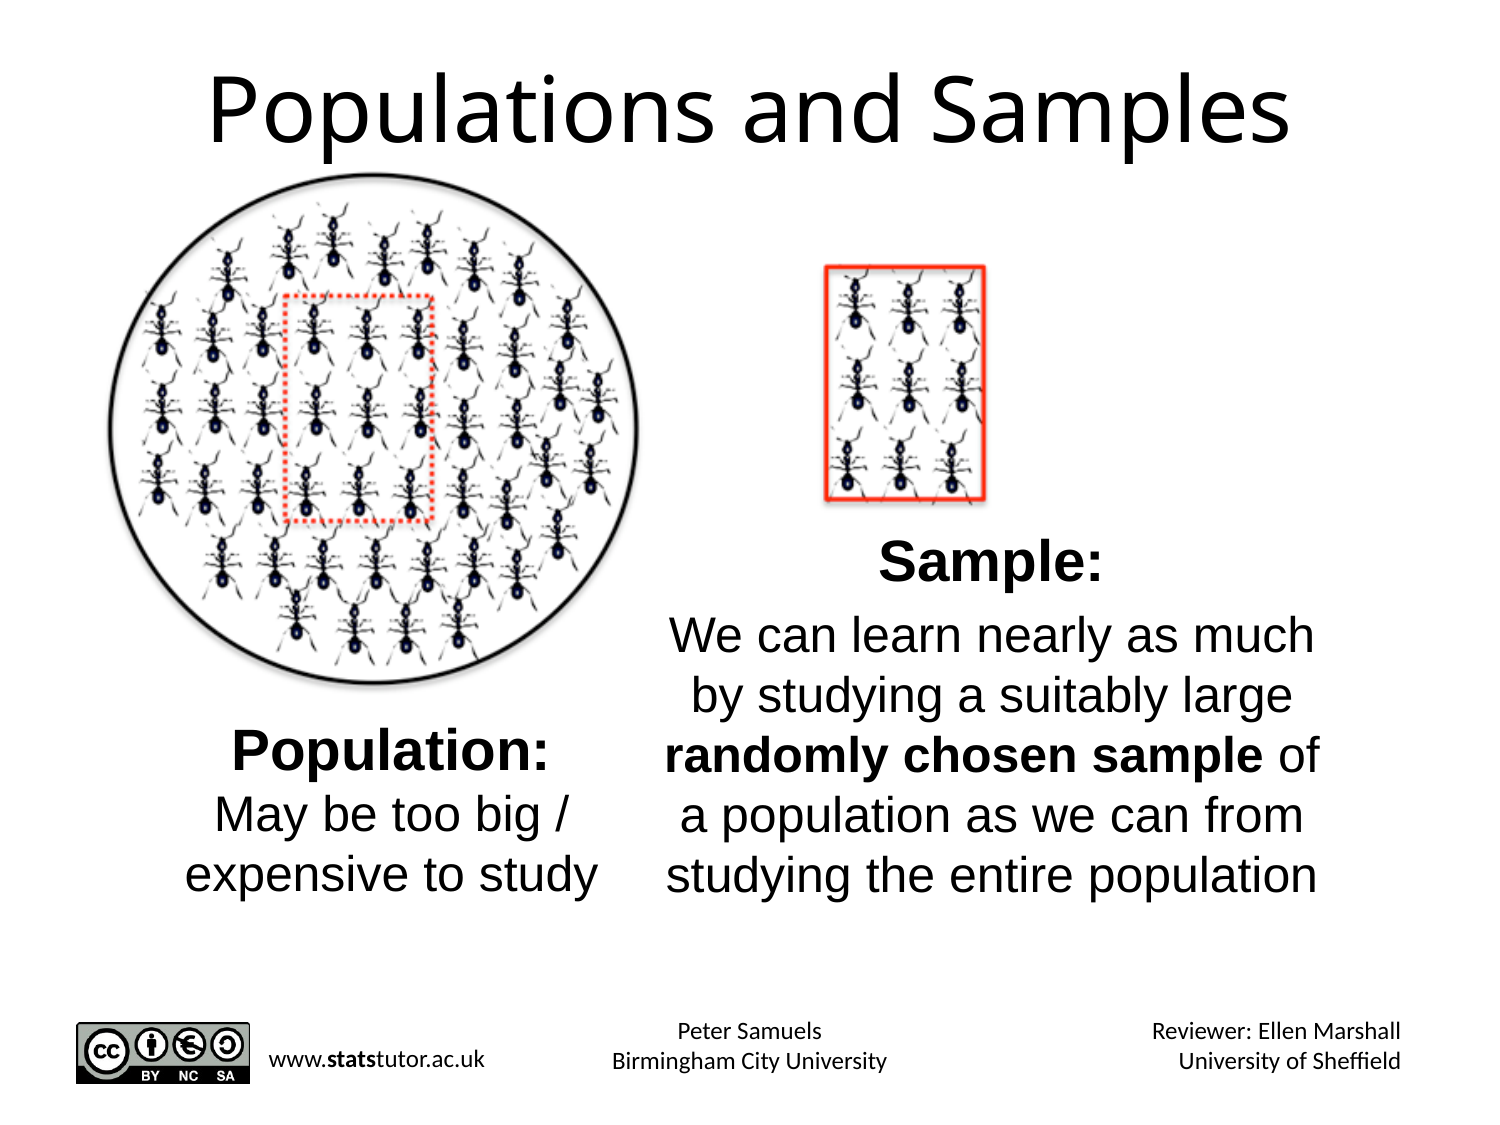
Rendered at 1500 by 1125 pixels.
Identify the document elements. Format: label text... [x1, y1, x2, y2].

picture [94, 160, 1004, 705]
text_box www.statstutor.ac.uk [254, 1035, 538, 1080]
title Populations and Samples [75, 48, 1425, 165]
text_box Reviewer: Ellen Marshall University of Sheffield [1038, 1007, 1417, 1083]
text_box Peter Samuels Birmingham City University [549, 1007, 951, 1083]
text_box Population: May be too big / expensive to study [161, 713, 622, 909]
list Sample: We can learn nearly as much by studying a suitably large randomly chosen sample of a population as we can from studying the entire population [631, 515, 1353, 937]
picture [76, 1022, 251, 1084]
